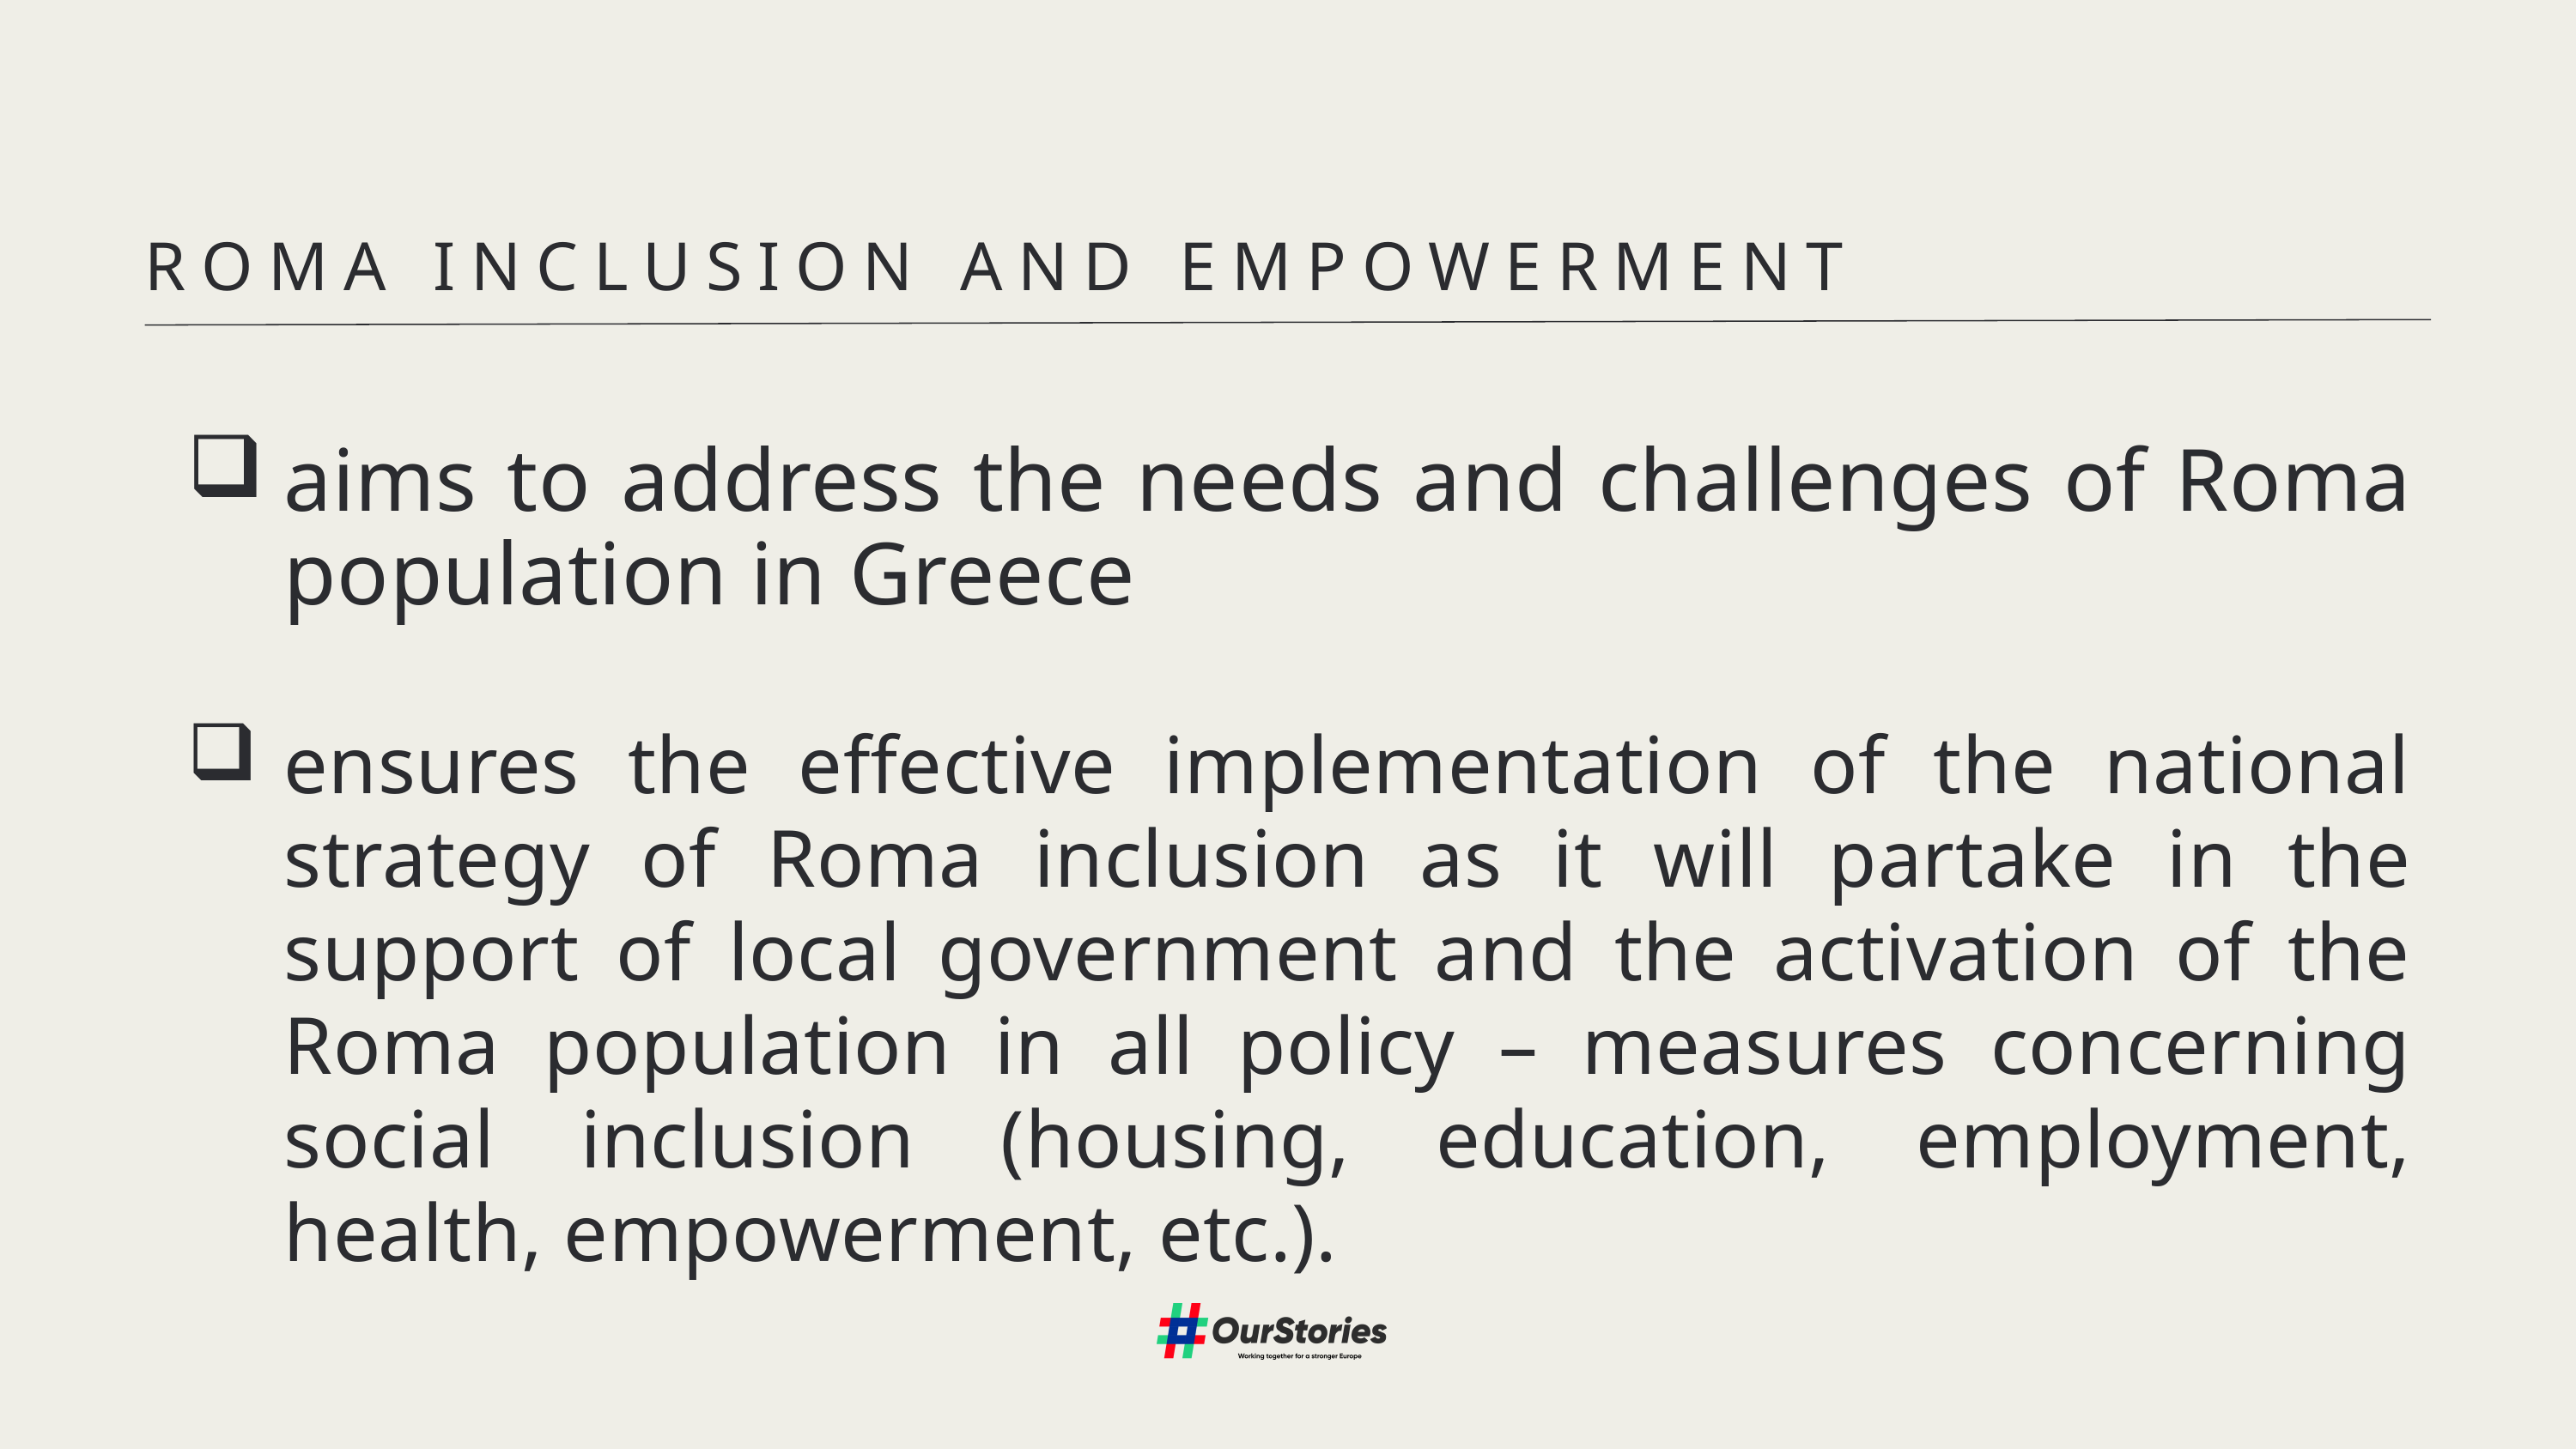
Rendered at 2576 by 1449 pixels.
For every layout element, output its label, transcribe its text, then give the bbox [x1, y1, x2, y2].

text_box aims to address the needs and challenges of Roma population in Greece ensures the effective implementation of the national strategy of Roma inclusion as it will partake in the support of local government and the activation of the Roma population in all policy – measures concerning social inclusion (housing, education, employment, health, empowerment, etc.). [144, 434, 2415, 1372]
text_box ROMA INCLUSION AND EMPOWERMENT [144, 211, 2432, 305]
text_box [1157, 1303, 1387, 1360]
